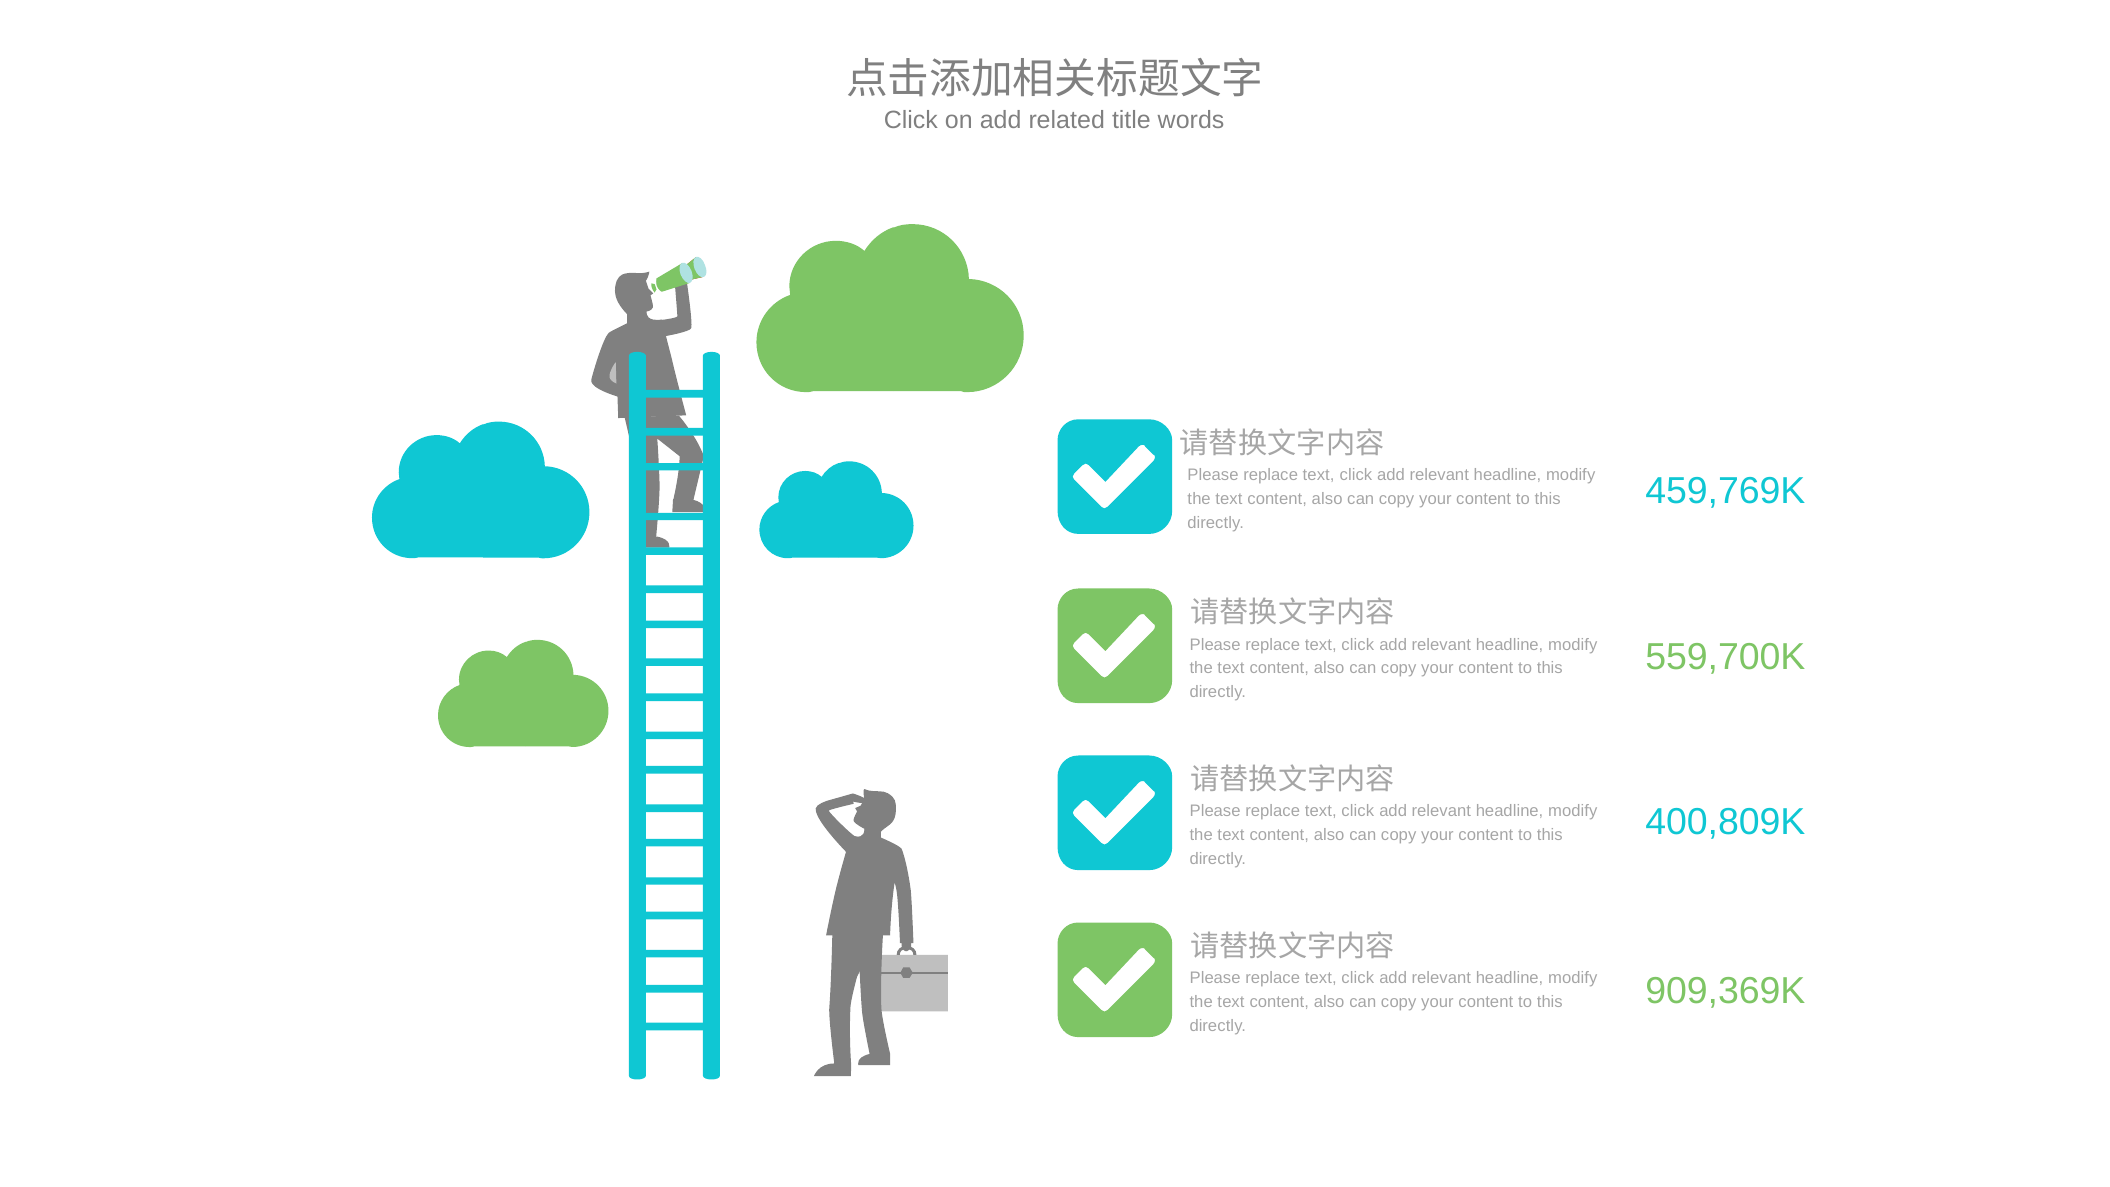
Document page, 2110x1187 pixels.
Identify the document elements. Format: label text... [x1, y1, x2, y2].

text_box Click on add related title words [864, 95, 1246, 158]
text_box [1057, 588, 1173, 704]
text_box [1057, 419, 1173, 534]
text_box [1189, 753, 1625, 843]
text_box [1057, 755, 1173, 871]
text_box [759, 461, 914, 559]
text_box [756, 224, 1024, 393]
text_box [1189, 920, 1625, 1034]
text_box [589, 255, 708, 548]
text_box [1179, 417, 1622, 531]
text_box [1057, 922, 1173, 1038]
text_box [371, 421, 590, 559]
text_box 点击添加相关标题文字 [803, 44, 1307, 107]
text_box 559,700K [1645, 623, 1806, 678]
text_box 459,769K [1645, 456, 1806, 511]
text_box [628, 351, 720, 1080]
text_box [437, 639, 609, 747]
text_box 400,809K [1645, 788, 1806, 843]
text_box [1189, 586, 1625, 700]
text_box 909,369K [1645, 957, 1806, 1012]
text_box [813, 787, 948, 1077]
